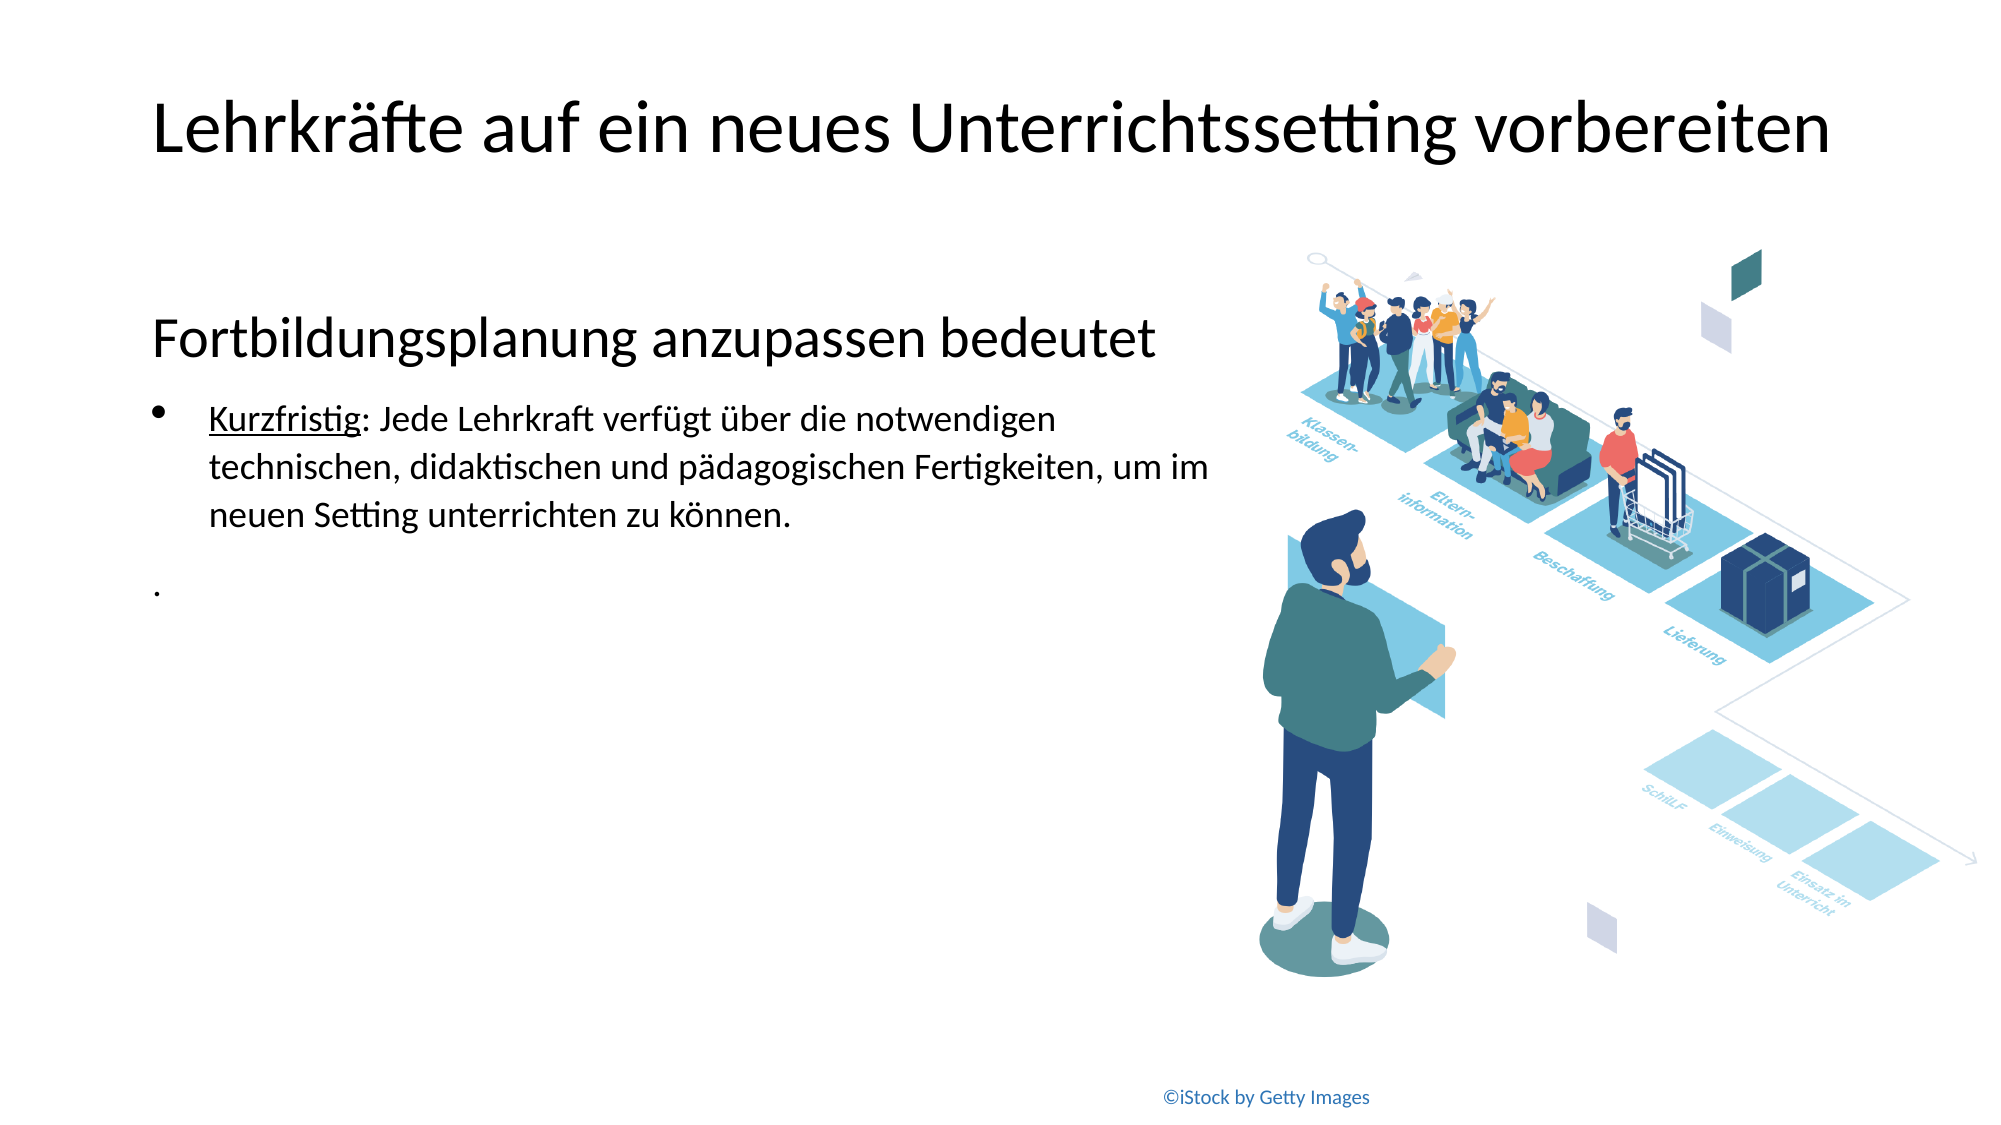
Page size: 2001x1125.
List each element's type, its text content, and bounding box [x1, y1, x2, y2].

picture [1233, 205, 2000, 983]
text_box ©iStock by Getty Images [1147, 1076, 2000, 1117]
title Lehrkräfte auf ein neues Unterrichtssetting vorbereiten [137, 59, 1863, 278]
list Fortbildungsplanung anzupassen bedeutet Kurzfristig: Jede Lehrkraft verfügt über die notwendigen technischen, didaktischen und pädagogischen Fertigkeiten, um im neuen Setting unterrichten zu können. . [137, 299, 1228, 860]
